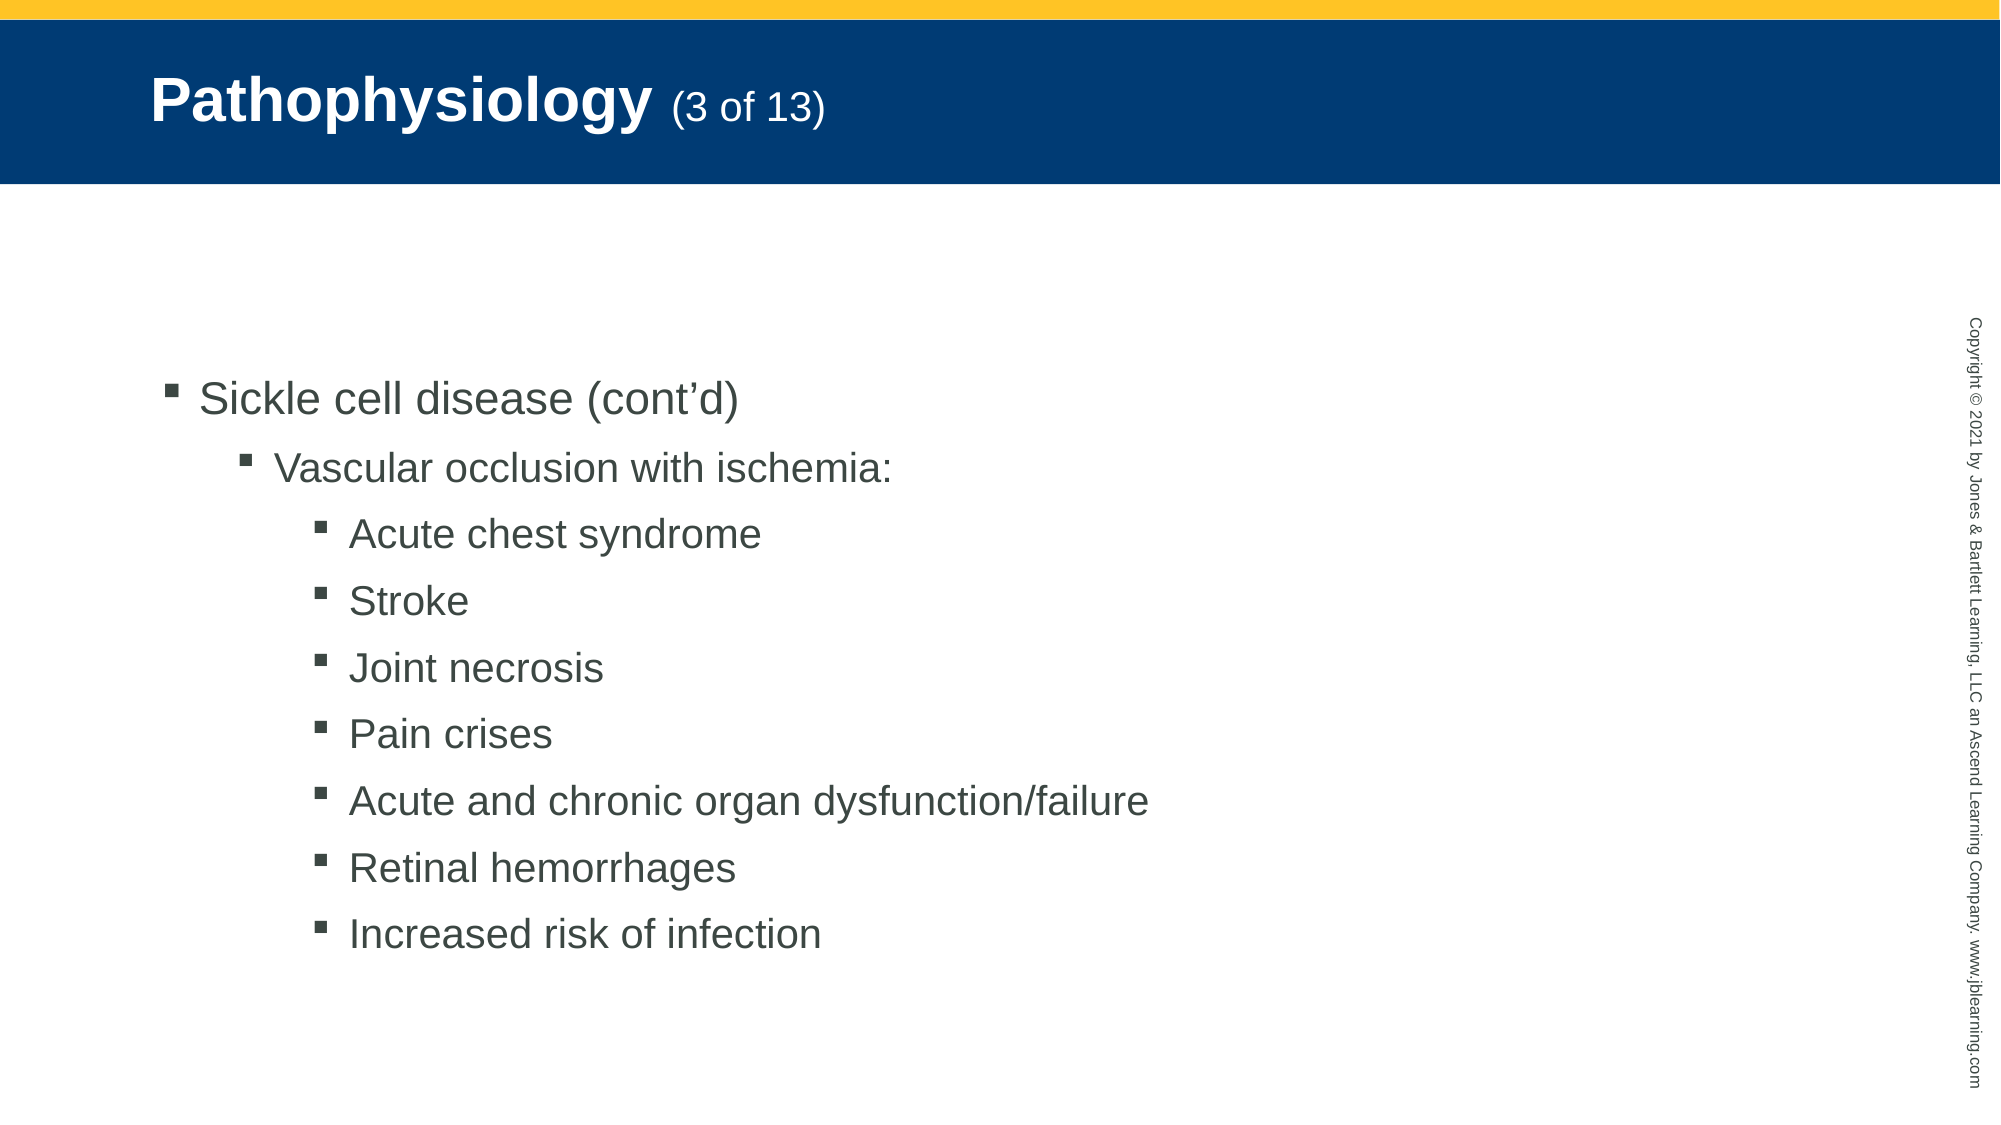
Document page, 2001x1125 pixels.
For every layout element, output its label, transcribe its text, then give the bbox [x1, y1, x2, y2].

title Pathophysiology (3 of 13) [0, 19, 2000, 185]
list Sickle cell disease (cont’d) Vascular occlusion with ischemia: Acute chest syndrome Stroke Joint necrosis Pain crises Acute and chronic organ dysfunction/failure Retinal hemorrhages Increased risk of infection [146, 361, 1859, 1016]
